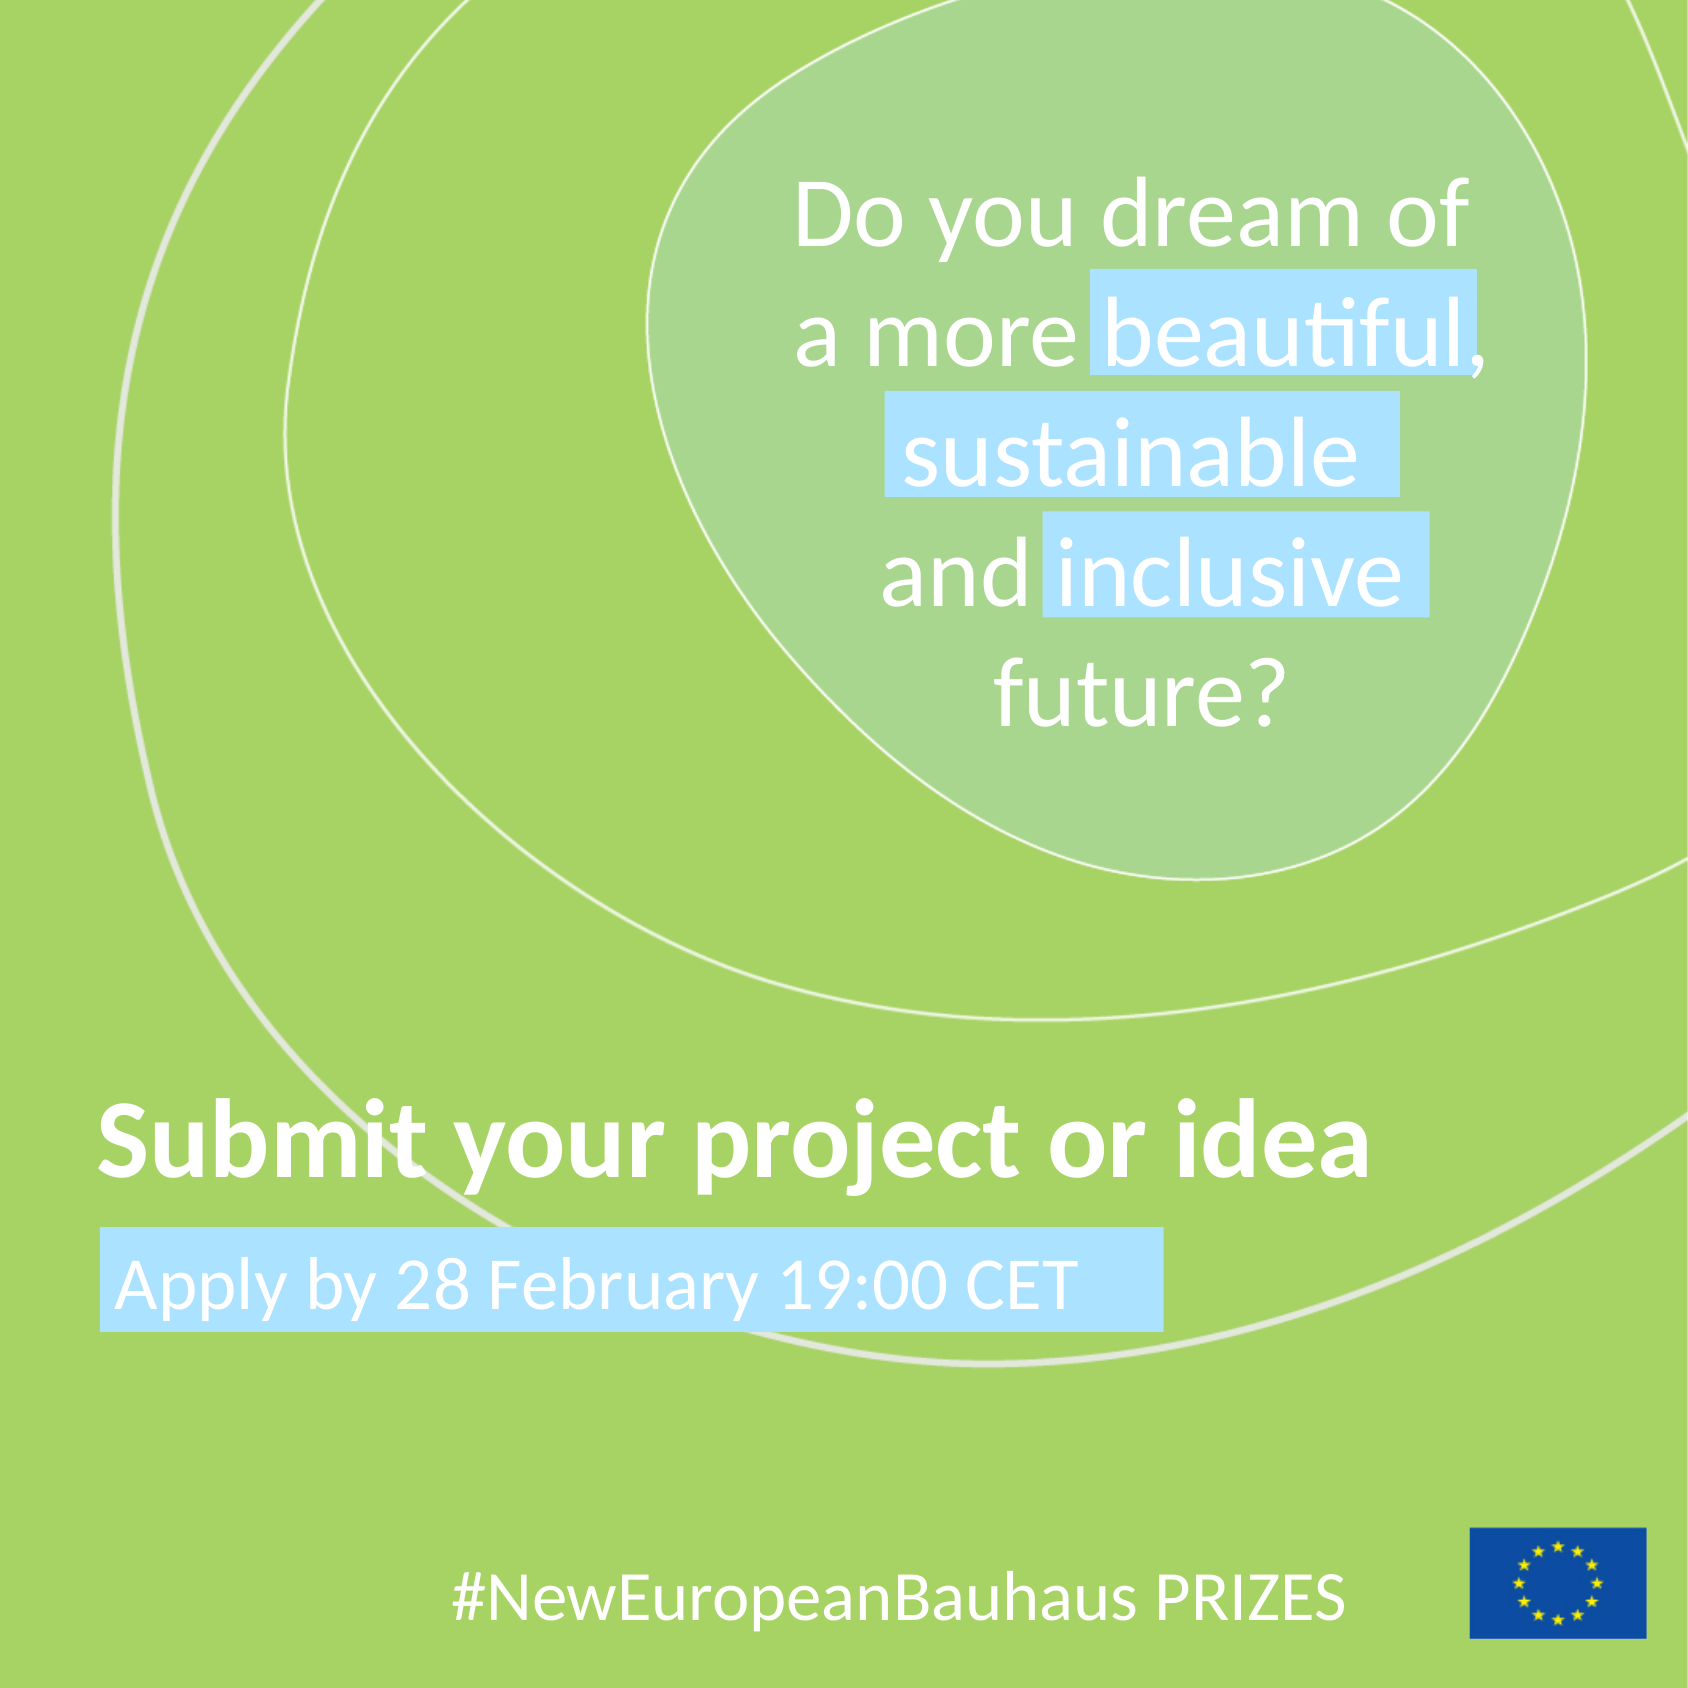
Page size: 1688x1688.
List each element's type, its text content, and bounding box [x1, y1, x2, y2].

picture [0, 0, 1688, 1688]
text_box Apply by 28 February 19:00 CET [99, 1227, 1164, 1332]
text_box Submit your project or idea [80, 1039, 1688, 1225]
text_box Do you dream of a more beautiful, sustainable and inclusive future? [725, 118, 1560, 775]
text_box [436, 1527, 1647, 1644]
